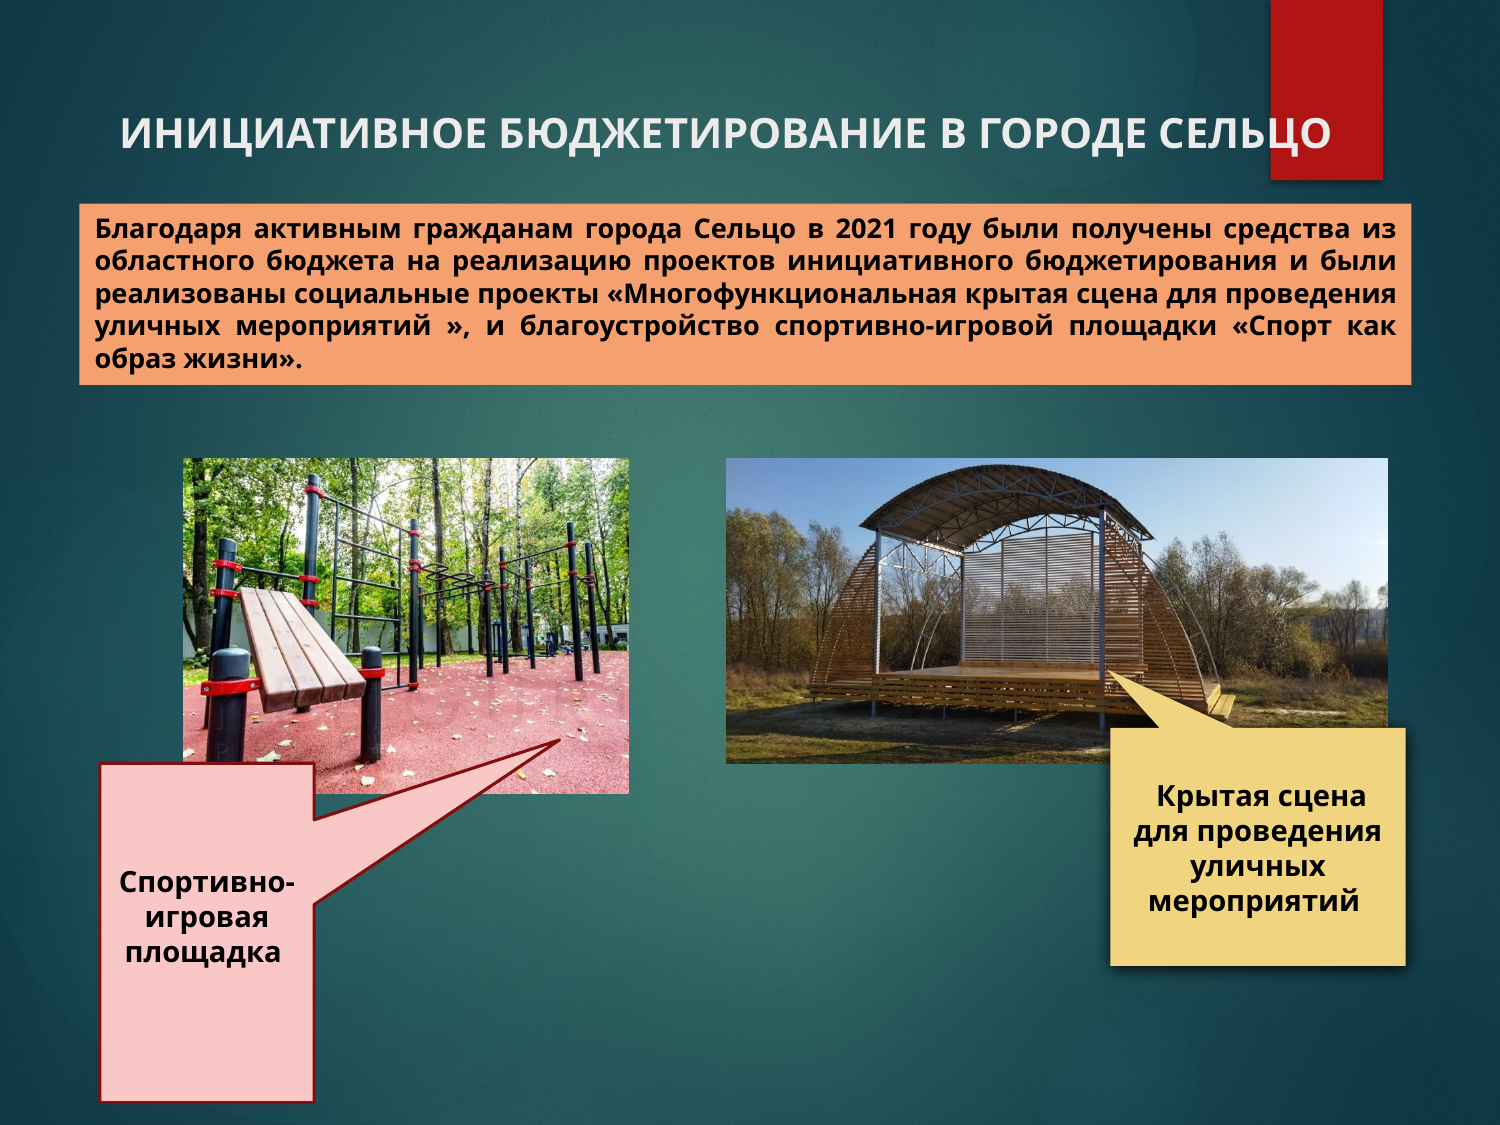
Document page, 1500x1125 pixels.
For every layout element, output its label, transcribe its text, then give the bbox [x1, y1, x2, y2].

picture [182, 458, 630, 794]
picture [726, 458, 1389, 764]
text_box Спортивно-игровая площадка [98, 761, 469, 1105]
title Благодаря активным гражданам города Сельцо в 2021 году были получены средства из областного бюджета на реализацию проектов инициативного бюджетирования и были реализованы социальные проекты «Многофункциональная крытая сцена для проведения уличных мероприятий », и благоустройство спортивно-игровой площадки «Спорт как образ жизни». [79, 203, 1412, 385]
text_box ИНИЦИАТИВНОЕ БЮДЖЕТИРОВАНИЕ В ГОРОДЕ СЕЛЬЦО [104, 99, 1437, 210]
text_box Крытая сцена для проведения уличных мероприятий [1108, 726, 1408, 968]
